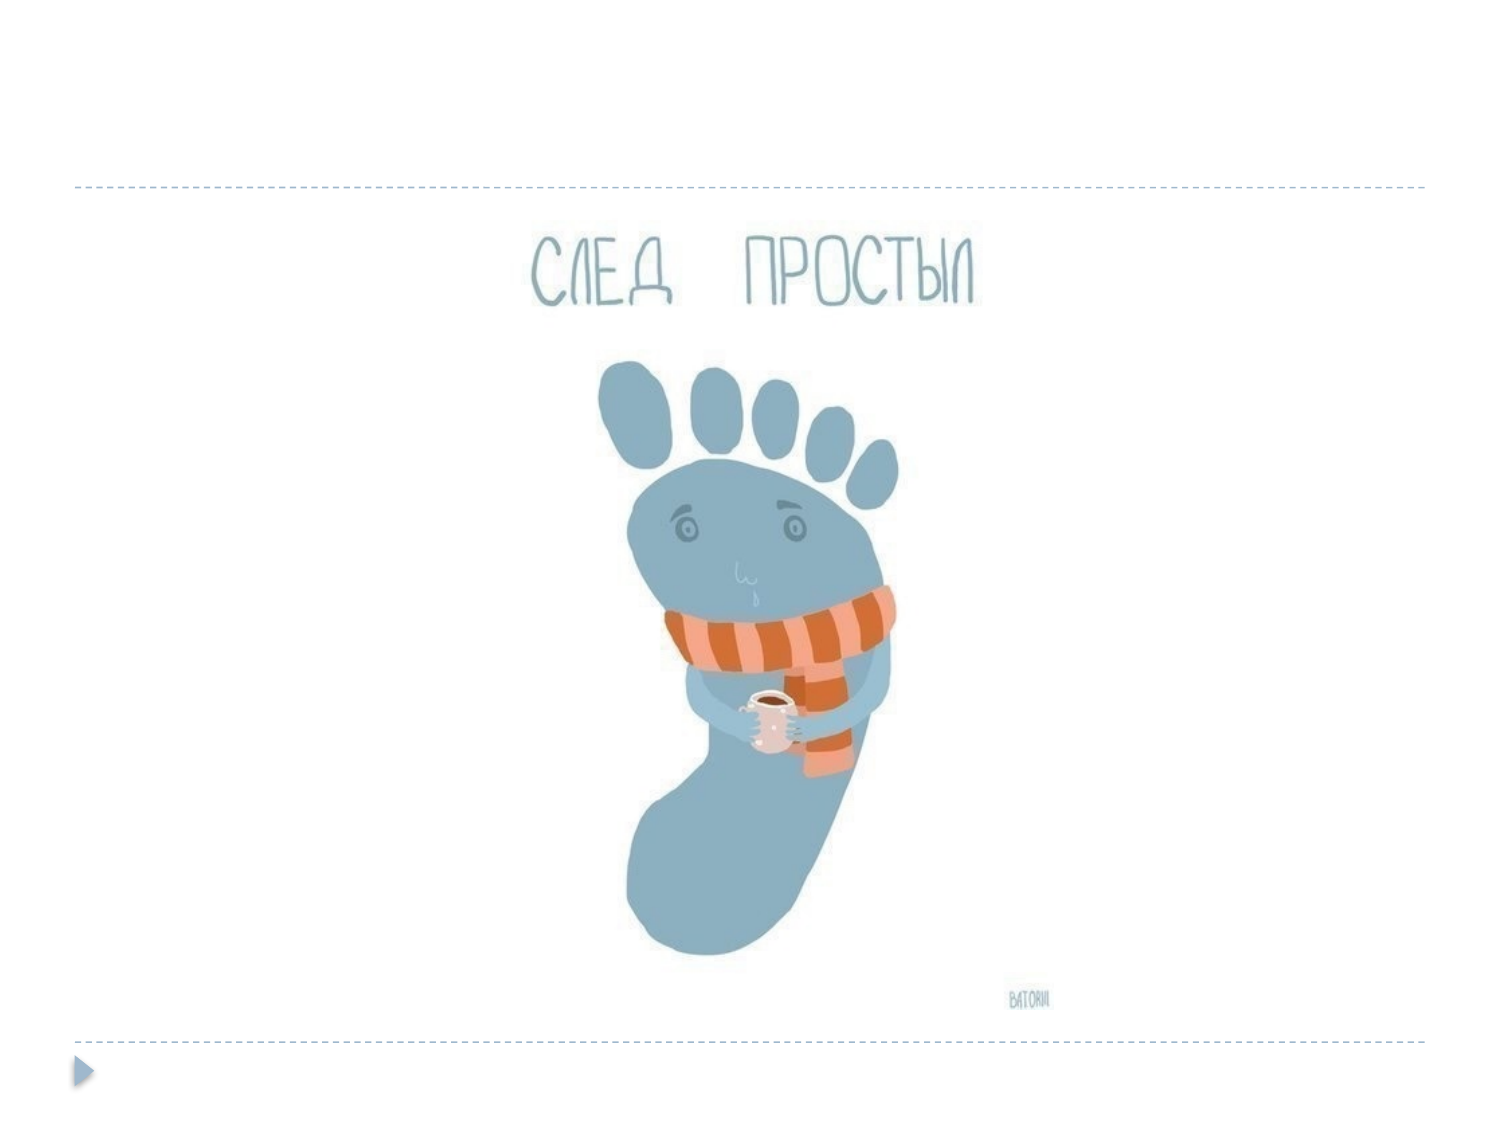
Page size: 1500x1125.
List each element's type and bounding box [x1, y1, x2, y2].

picture [446, 199, 1054, 1011]
